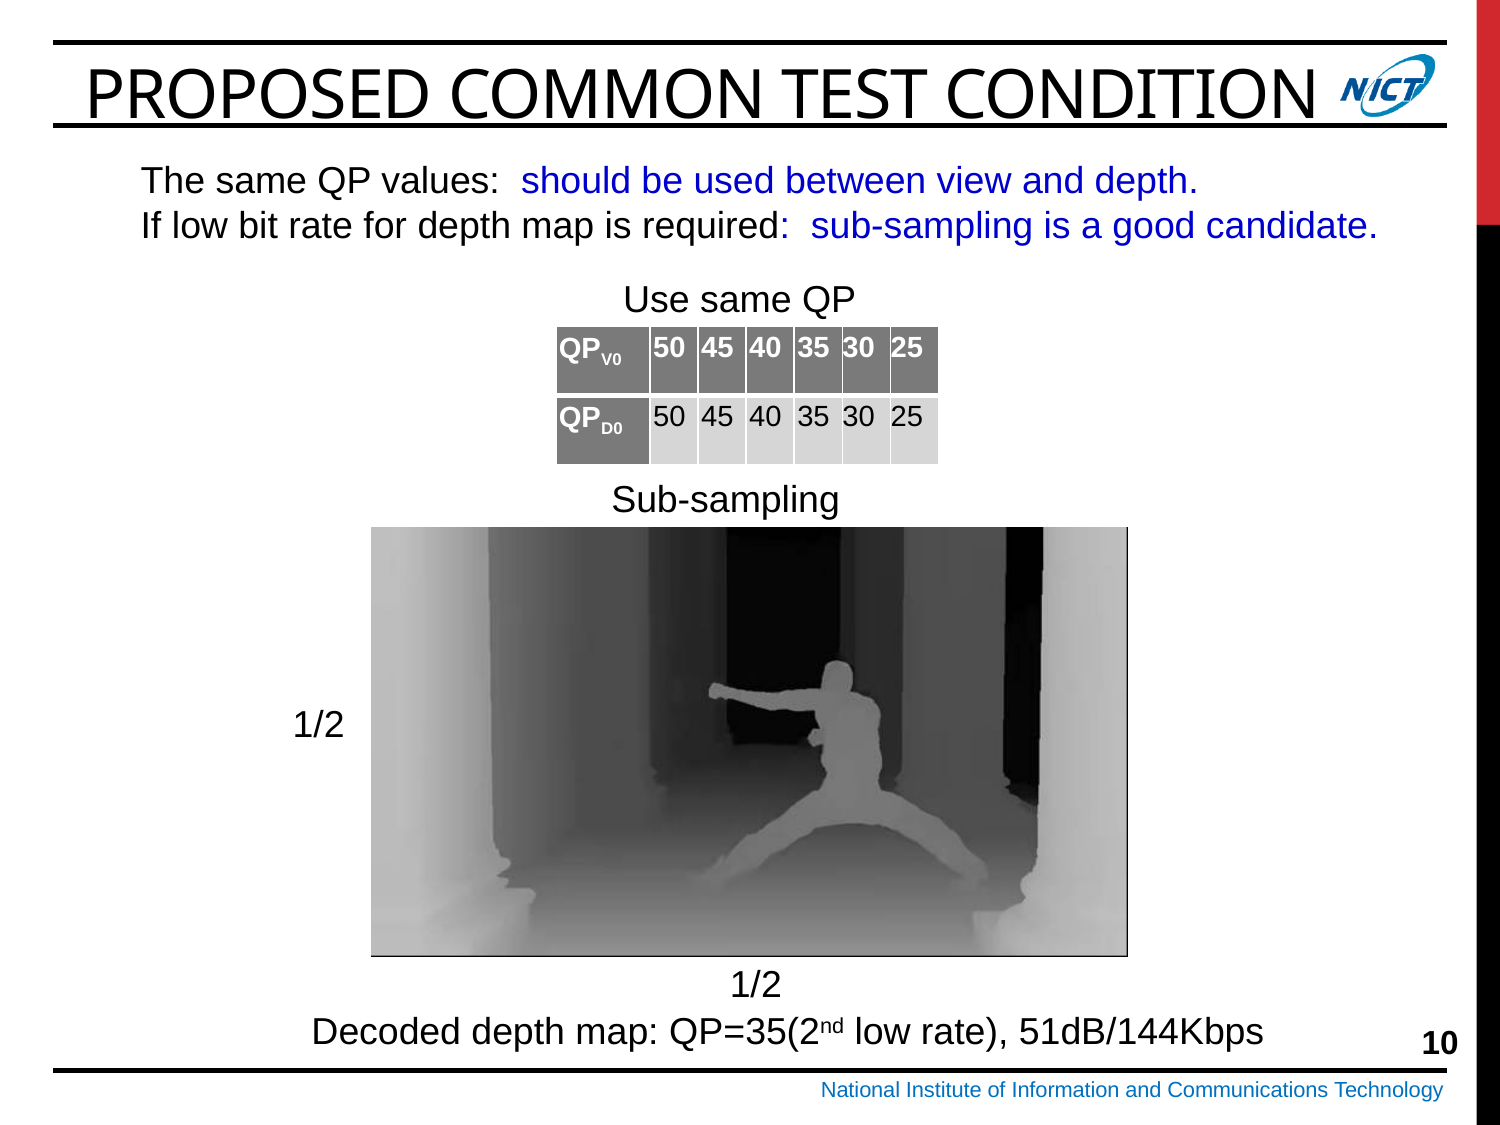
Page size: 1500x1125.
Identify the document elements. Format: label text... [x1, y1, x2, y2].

table_header QPV0 [557, 327, 649, 393]
table_cell 50 [651, 398, 697, 464]
table_header 25 [891, 327, 938, 393]
table_cell QPD0 [557, 398, 649, 464]
table_cell 45 [699, 398, 745, 464]
picture [371, 526, 1129, 957]
table_header 35 [795, 327, 842, 393]
table_cell 35 [795, 398, 842, 464]
text_box [0, 0, 1500, 74]
picture [1340, 76, 1435, 117]
table_cell 25 [891, 398, 938, 464]
text_box Proposed Common test condition [64, 76, 1340, 149]
slide_number 10 [1376, 1011, 1474, 1072]
text_box 1/2 [715, 962, 797, 1012]
table_header 30 [843, 327, 890, 393]
text_box Decoded depth map: QP=35(2nd low rate), 51dB/144Kbps [296, 999, 1280, 1060]
text_box The same QP values: should be used between view and depth. If low bit rate for depth map is required: sub-sampling is a good candidate. [125, 148, 1394, 254]
table_header 50 [651, 327, 697, 393]
text_box Use same QP [608, 267, 880, 327]
table_cell 30 [843, 398, 890, 464]
text_box 1/2 [278, 692, 360, 753]
table_header 40 [747, 327, 793, 393]
table_cell 40 [747, 398, 793, 464]
text_box Sub-sampling [596, 467, 869, 521]
table_header 45 [699, 327, 745, 393]
